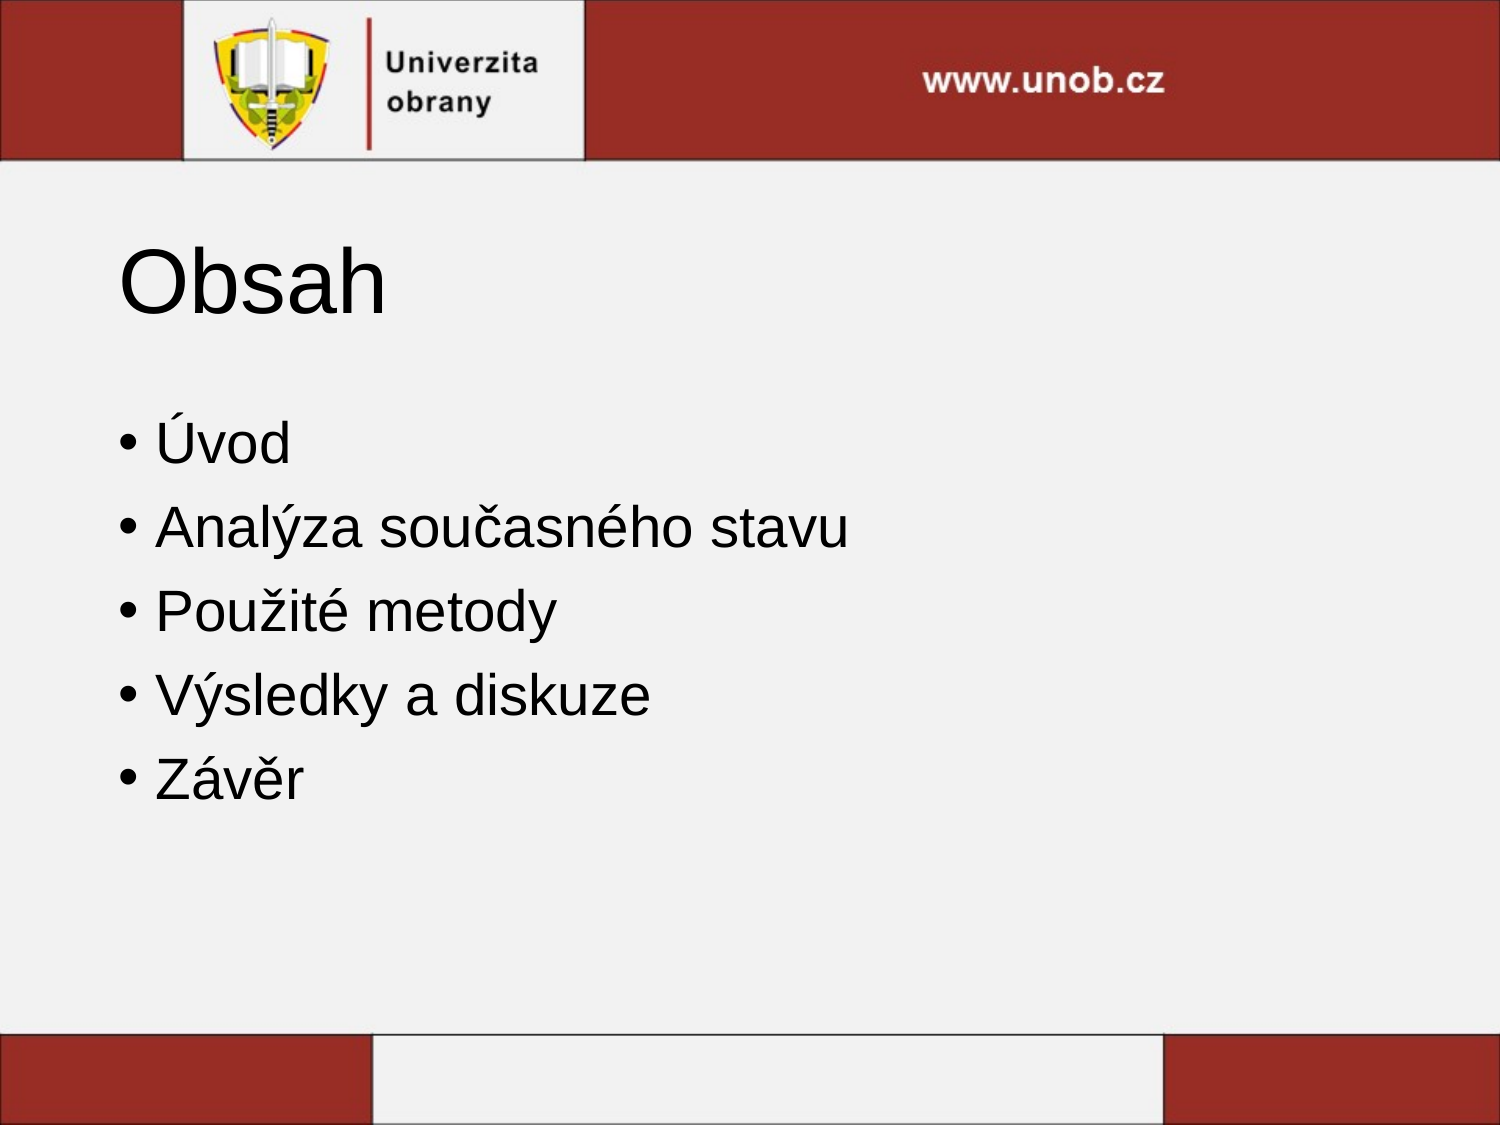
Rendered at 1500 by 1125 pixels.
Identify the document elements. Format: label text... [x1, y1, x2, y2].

picture [0, 0, 1500, 1125]
list Úvod Analýza současného stavu Použité metody Výsledky a diskuze Závěr [103, 406, 1397, 1014]
title Obsah [103, 175, 1397, 393]
